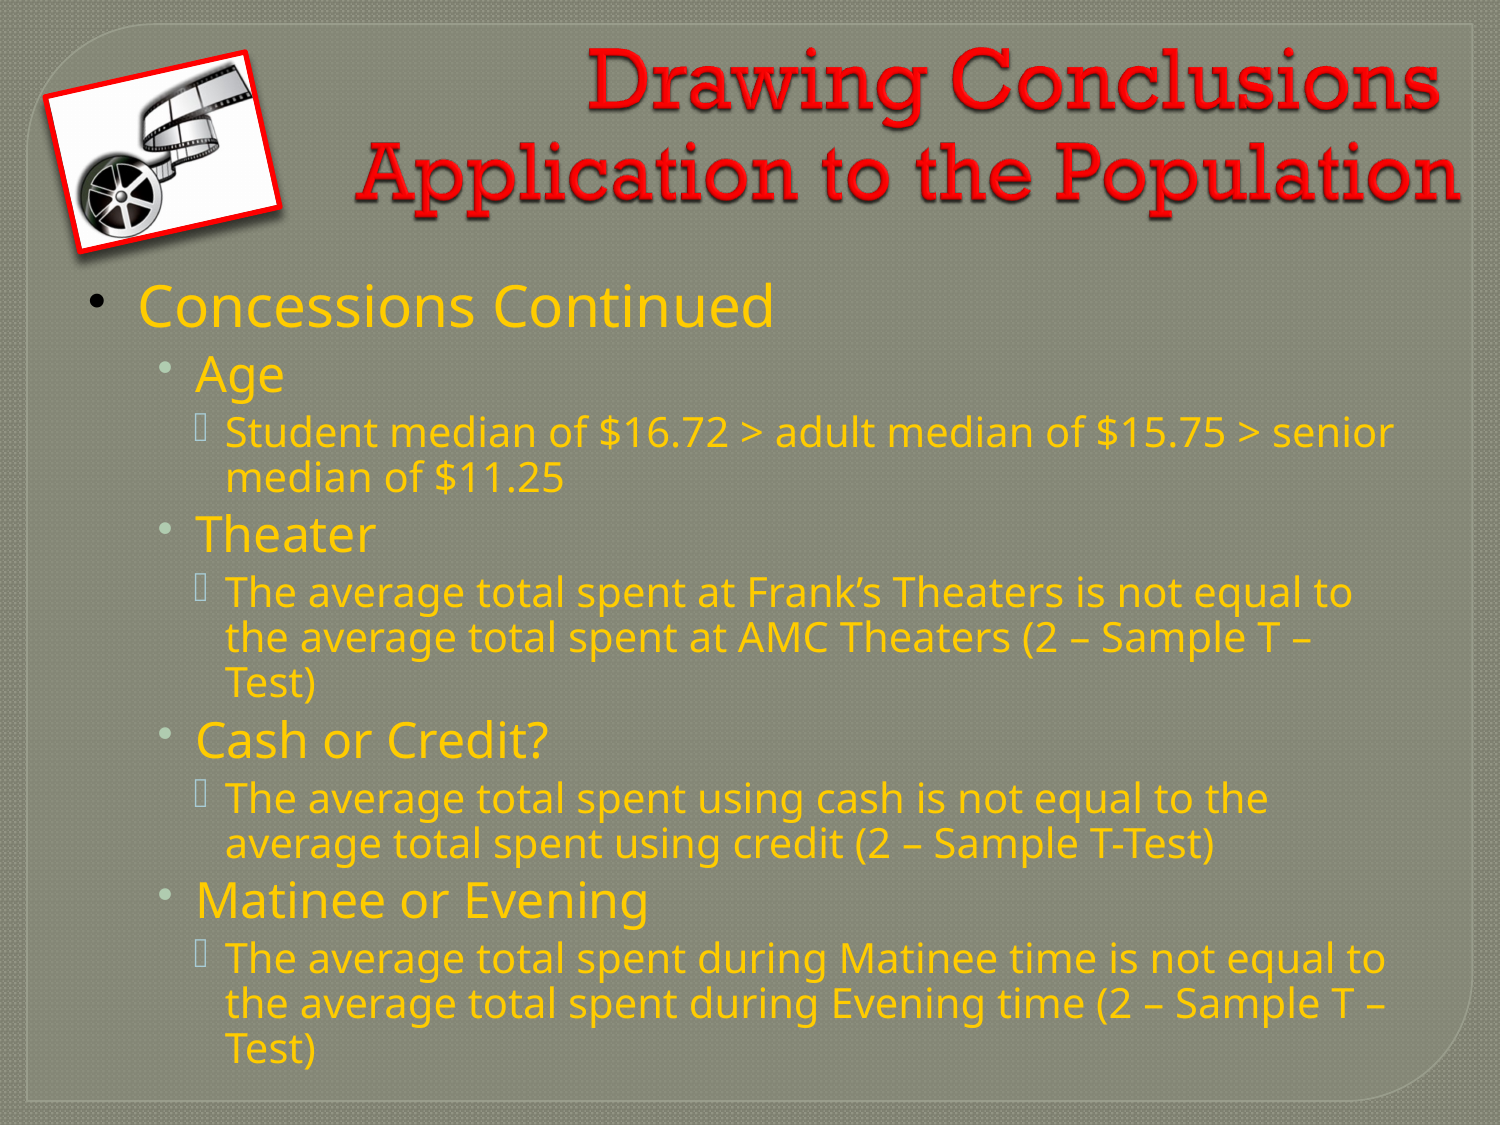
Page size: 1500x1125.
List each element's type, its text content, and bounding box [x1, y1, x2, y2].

picture [49, 0, 1500, 248]
list Concessions Continued Age Student median of $16.72 > adult median of $15.75 > senior median of $11.25 Theater The average total spent at Frank’s Theaters is not equal to the average total spent at AMC Theaters (2 – Sample T – Test) Cash or Credit? The average total spent using cash is not equal to the average total spent using credit (2 – Sample T-Test) Matinee or Evening The average total spent during Matinee time is not equal to the average total spent during Evening time (2 – Sample T – Test) [74, 269, 1426, 1013]
